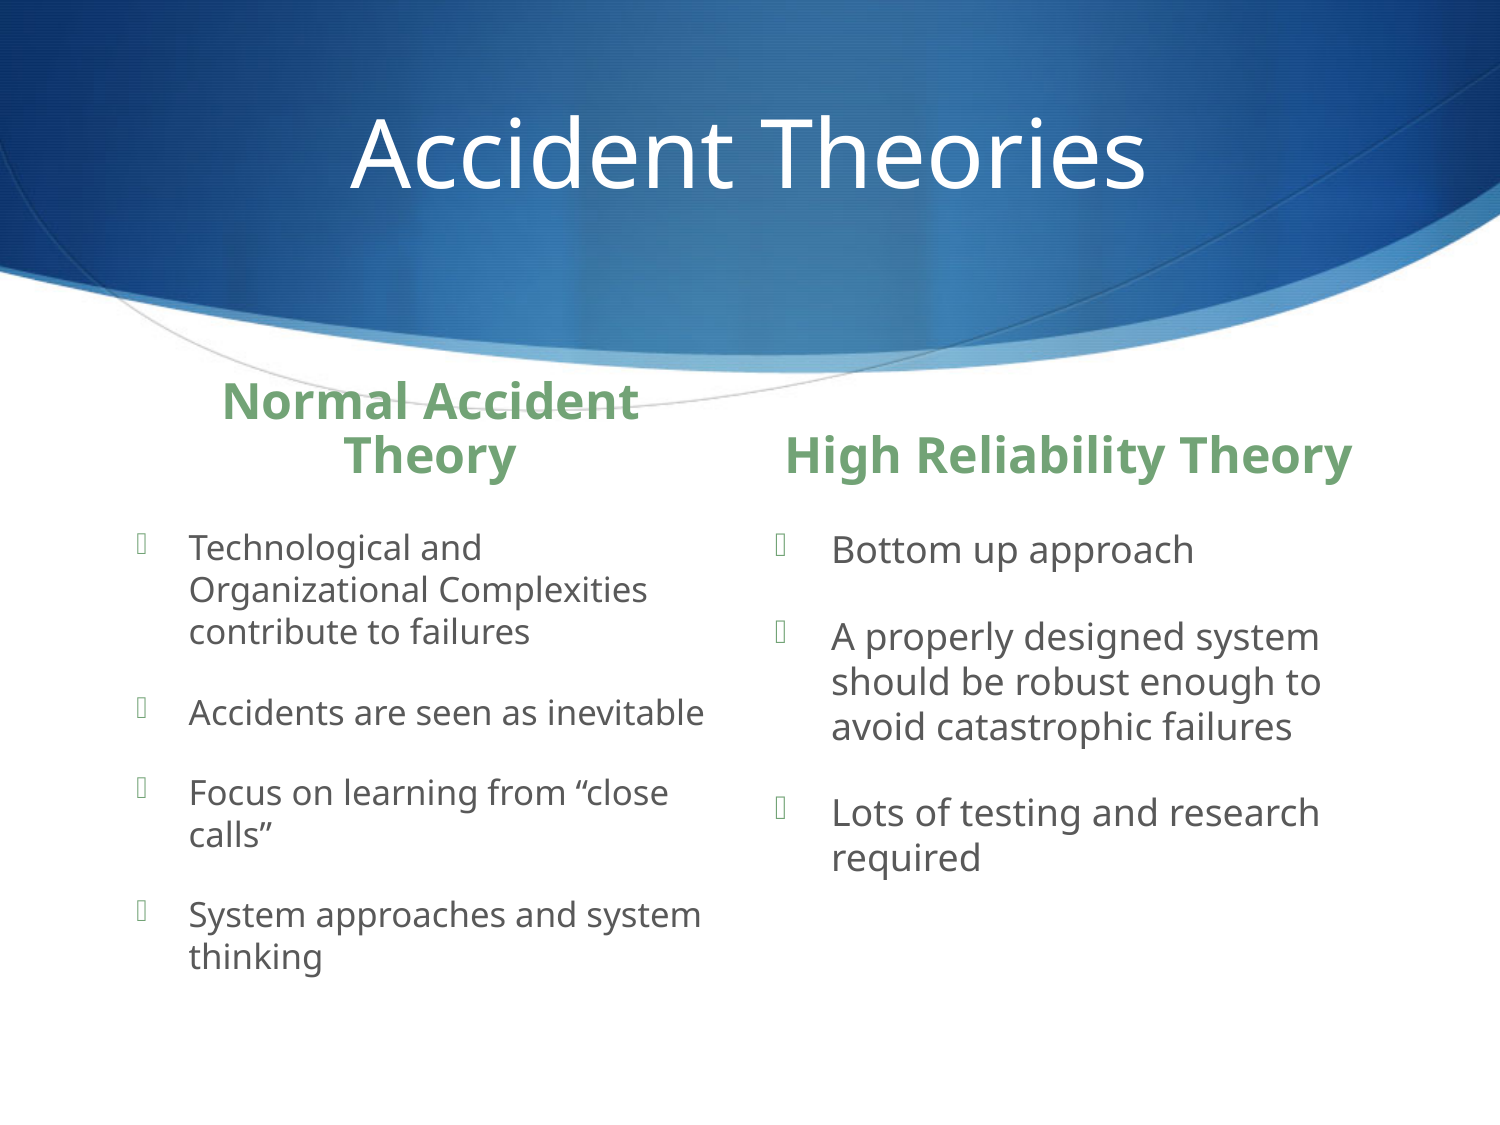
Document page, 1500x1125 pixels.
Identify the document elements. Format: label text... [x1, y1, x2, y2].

list Normal Accident Theory [121, 366, 740, 492]
list High Reliability Theory [759, 366, 1378, 492]
list Bottom up approach A properly designed system should be robust enough to avoid catastrophic failures Lots of testing and research required [759, 518, 1378, 993]
title Accident Theories [75, 56, 1425, 245]
picture [0, 0, 1500, 1125]
list Technological and Organizational Complexities contribute to failures Accidents are seen as inevitable Focus on learning from “close calls” System approaches and system thinking [121, 518, 740, 993]
